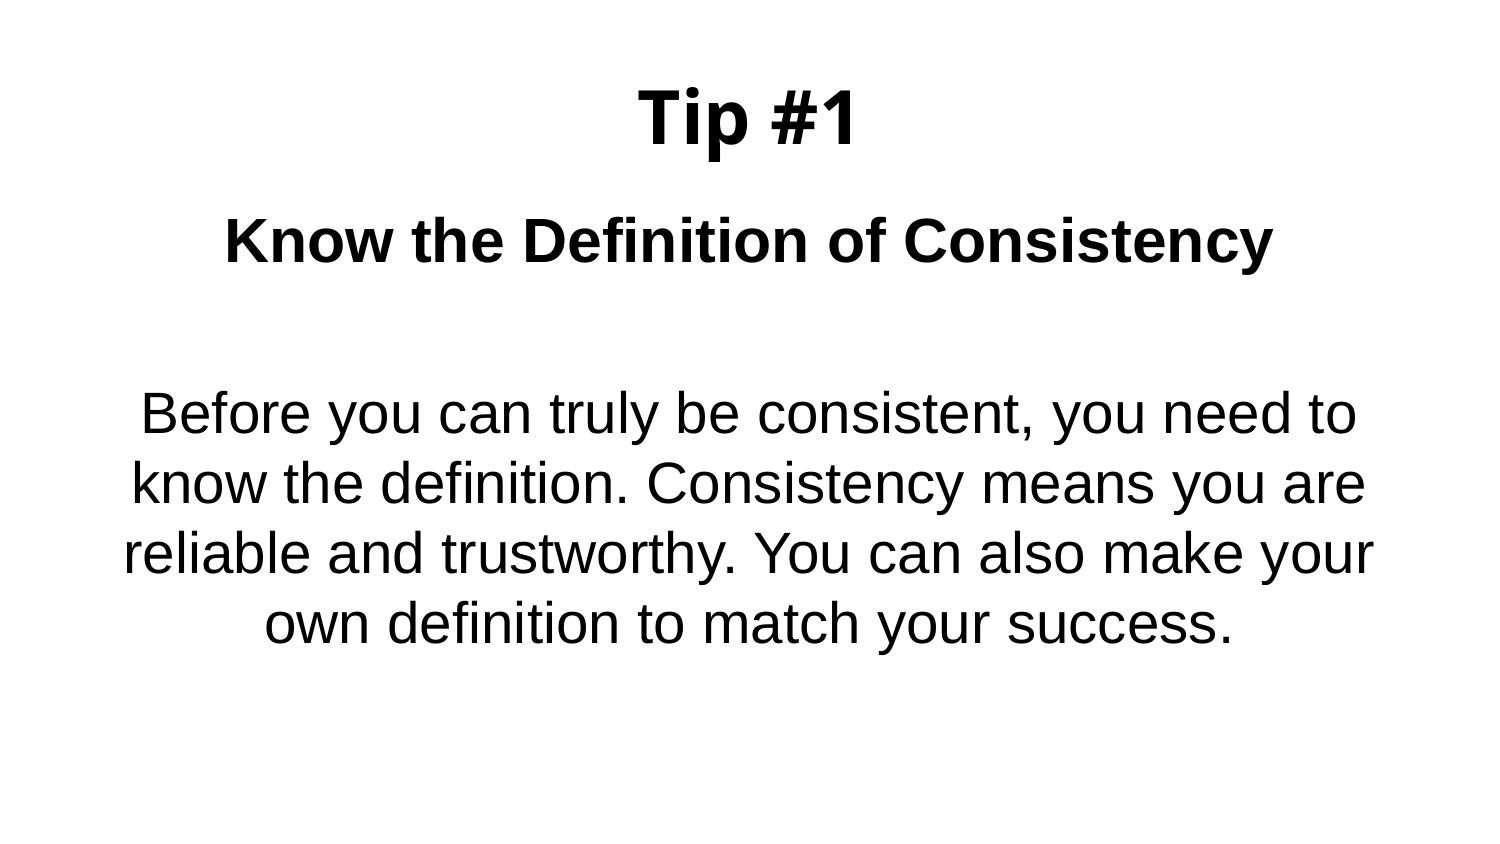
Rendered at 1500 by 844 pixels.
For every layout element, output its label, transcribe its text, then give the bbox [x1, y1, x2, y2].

title Tip #1 [75, 33, 1425, 175]
list Know the Definition of Consistency Before you can truly be consistent, you need to know the definition. Consistency means you are reliable and trustworthy. You can also make your own definition to match your success. [75, 185, 1425, 804]
